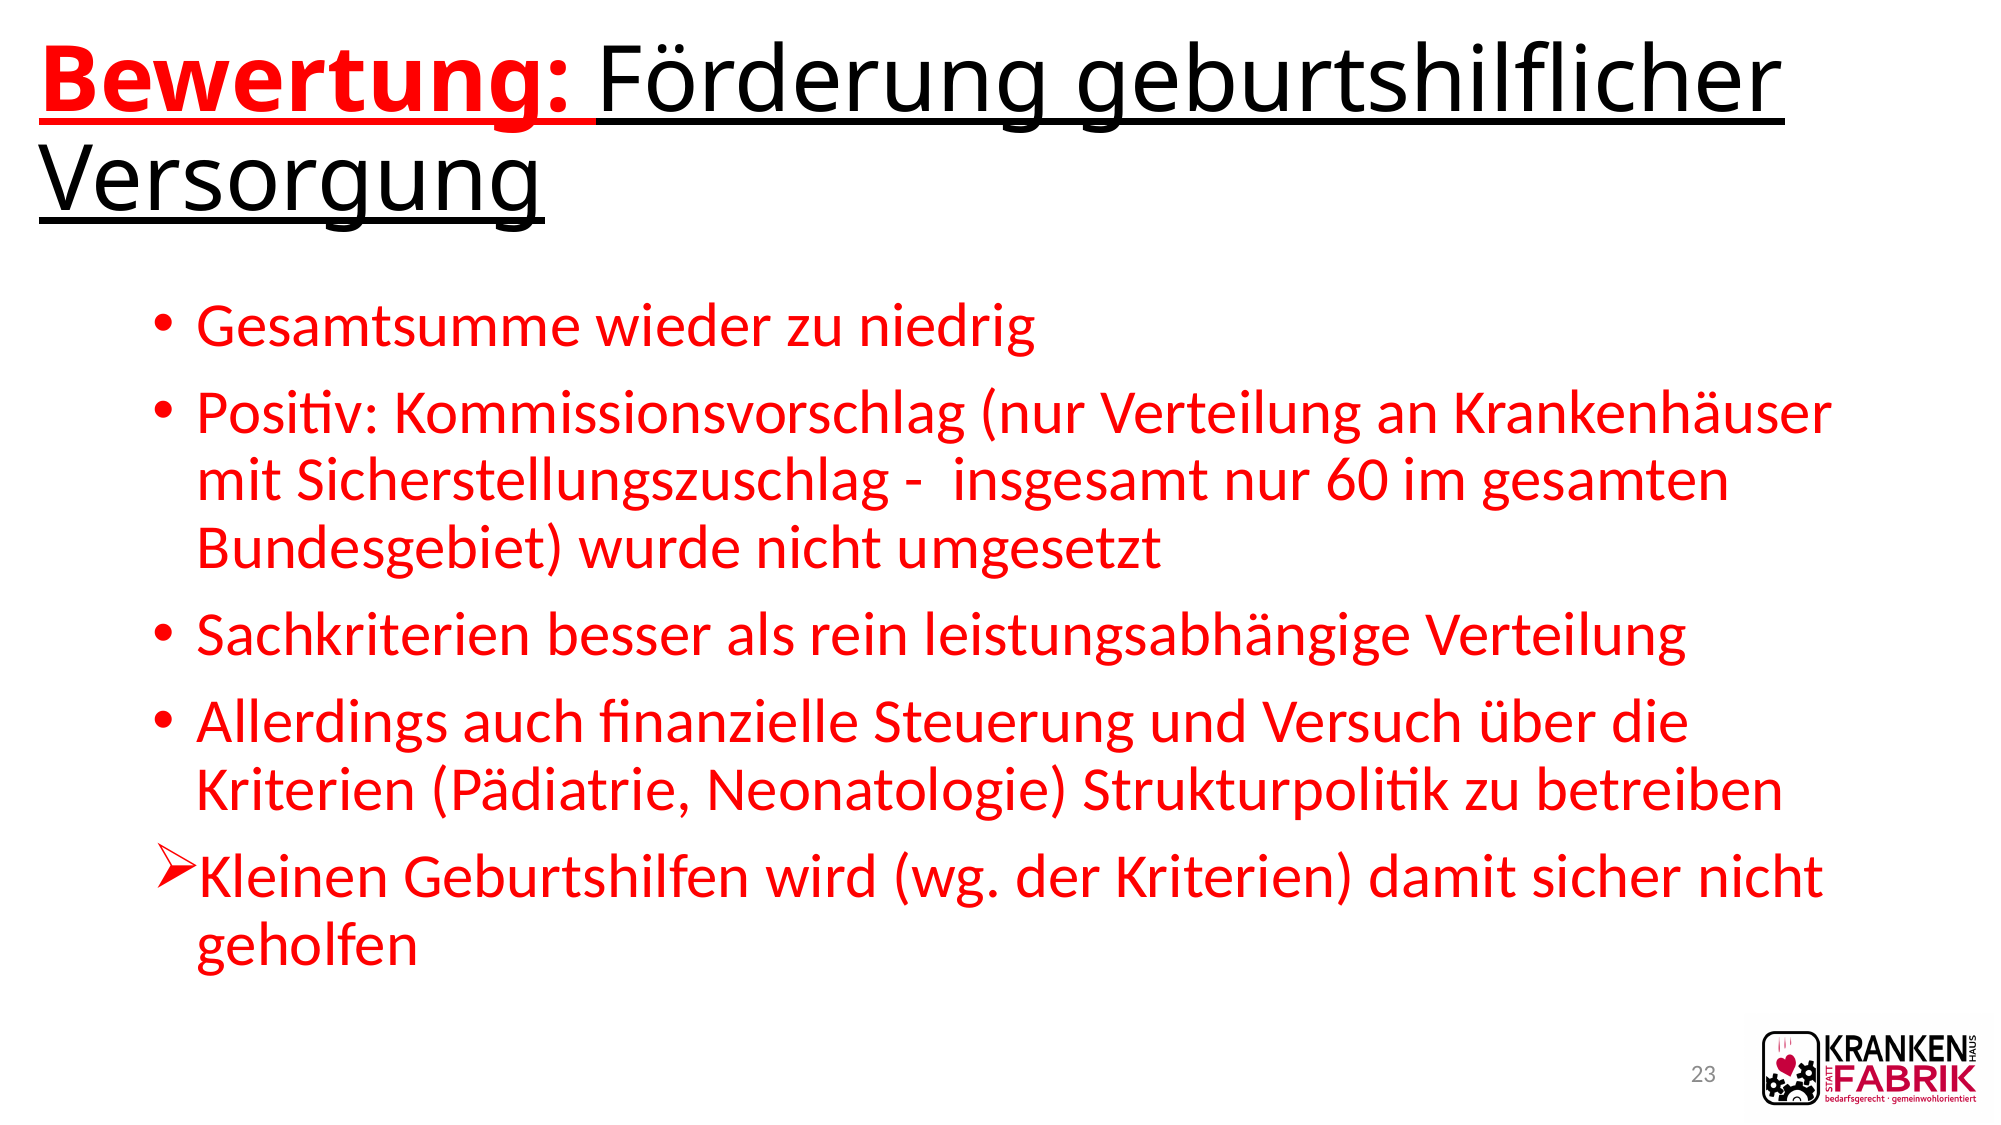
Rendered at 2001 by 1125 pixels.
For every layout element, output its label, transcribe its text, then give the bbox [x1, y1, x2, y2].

picture [1744, 1013, 1994, 1123]
list Gesamtsumme wieder zu niedrig Positiv: Kommissionsvorschlag (nur Verteilung an Krankenhäuser mit Sicherstellungszuschlag - insgesamt nur 60 im gesamten Bundesgebiet) wurde nicht umgesetzt Sachkriterien besser als rein leistungsabhängige Verteilung Allerdings auch finanzielle Steuerung und Versuch über die Kriterien (Pädiatrie, Neonatologie) Strukturpolitik zu betreiben Kleinen Geburtshilfen wird (wg. der Kriterien) damit sicher nicht geholfen [137, 284, 1863, 999]
slide_number 23 [1281, 1042, 1731, 1103]
title Bewertung: Förderung geburtshilflicher Versorgung [23, 22, 2000, 240]
